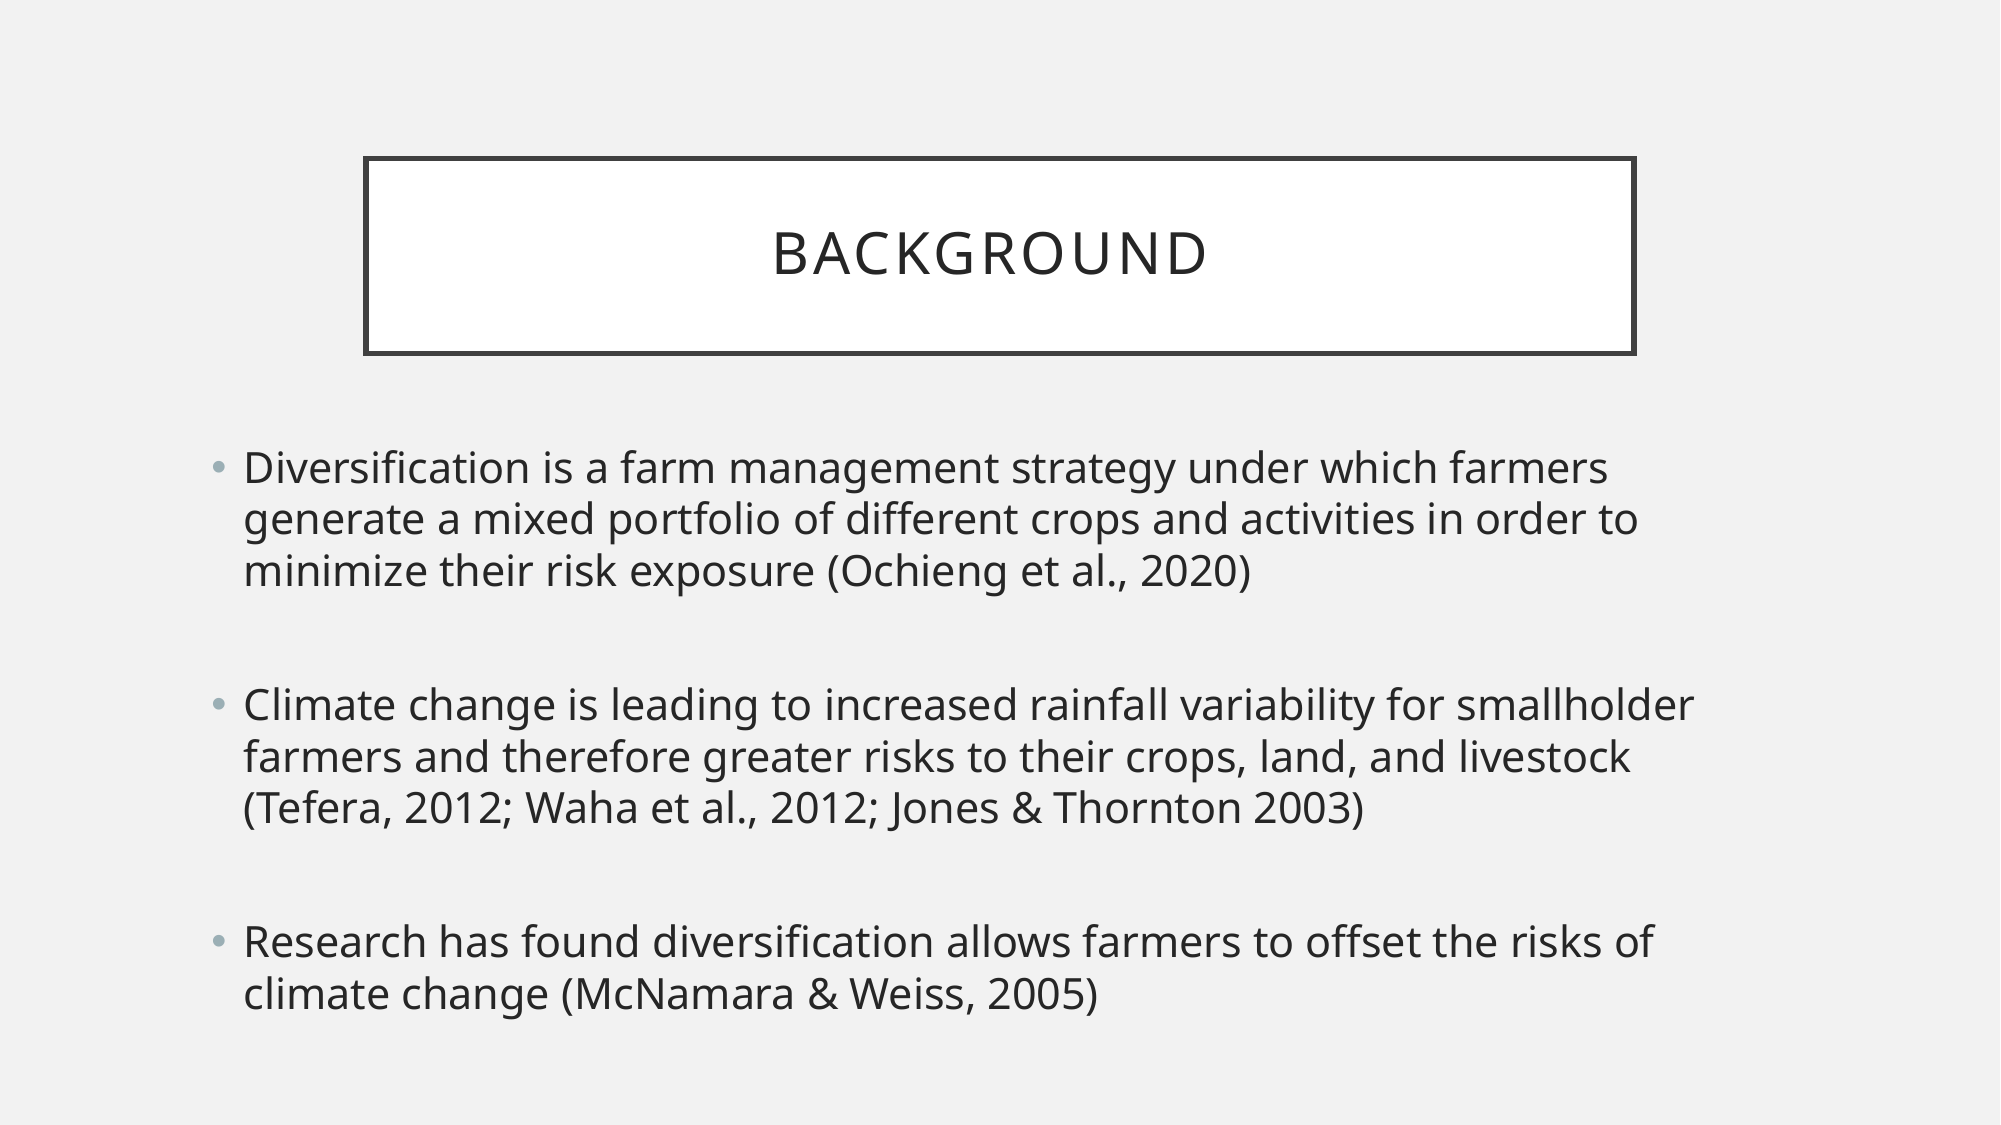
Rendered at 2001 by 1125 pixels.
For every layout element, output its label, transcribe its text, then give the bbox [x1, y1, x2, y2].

title Background [363, 156, 1637, 356]
list Diversification is a farm management strategy under which farmers generate a mixed portfolio of different crops and activities in order to minimize their risk exposure (Ochieng et al., 2020) Climate change is leading to increased rainfall variability for smallholder farmers and therefore greater risks to their crops, land, and livestock (Tefera, 2012; Waha et al., 2012; Jones & Thornton 2003) Research has found diversification allows farmers to offset the risks of climate change (McNamara & Weiss, 2005) [196, 432, 1775, 1033]
